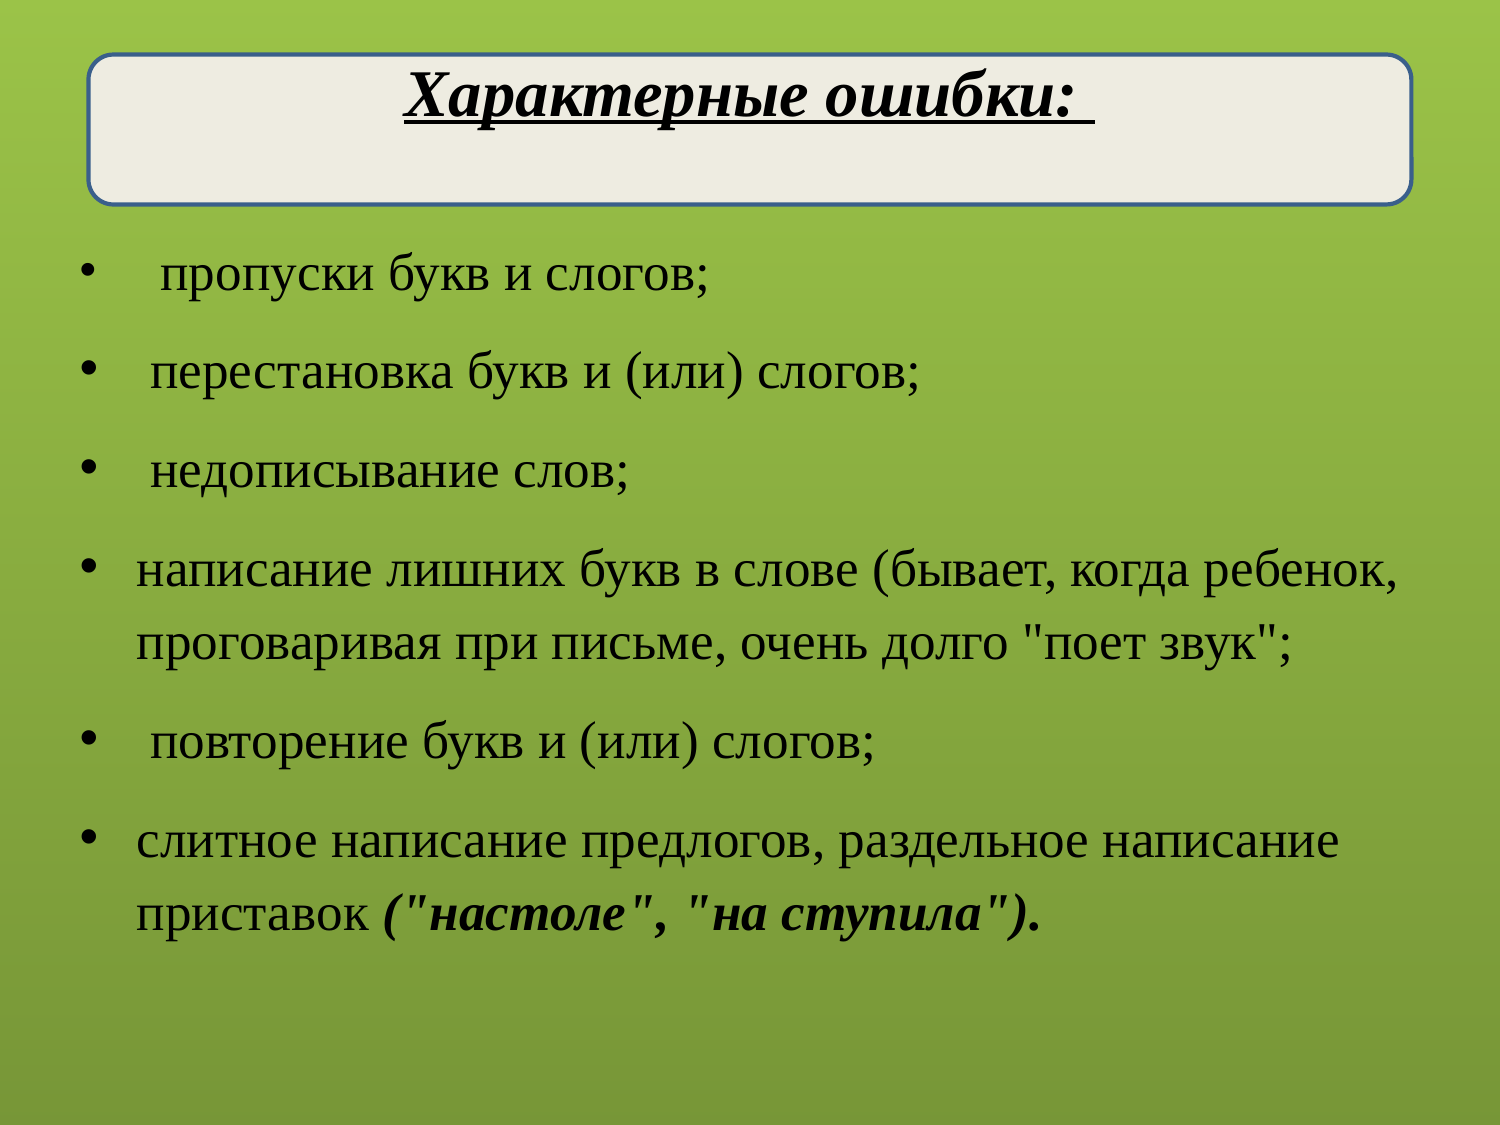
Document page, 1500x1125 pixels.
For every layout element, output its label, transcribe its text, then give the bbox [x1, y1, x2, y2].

text_box [0, 0, 1500, 1125]
text_box Характерные ошибки: [86, 52, 1414, 207]
text_box пропуски букв и слогов; перестановка букв и (или) слогов; недописывание слов; написание лишних букв в слове (бывает, когда ребенок, проговаривая при письме, очень долго "поет звук"; повторение букв и (или) слогов; слитное написание предлогов, раздельное написание приставок ("настоле", "на ступила"). [64, 219, 1425, 1083]
